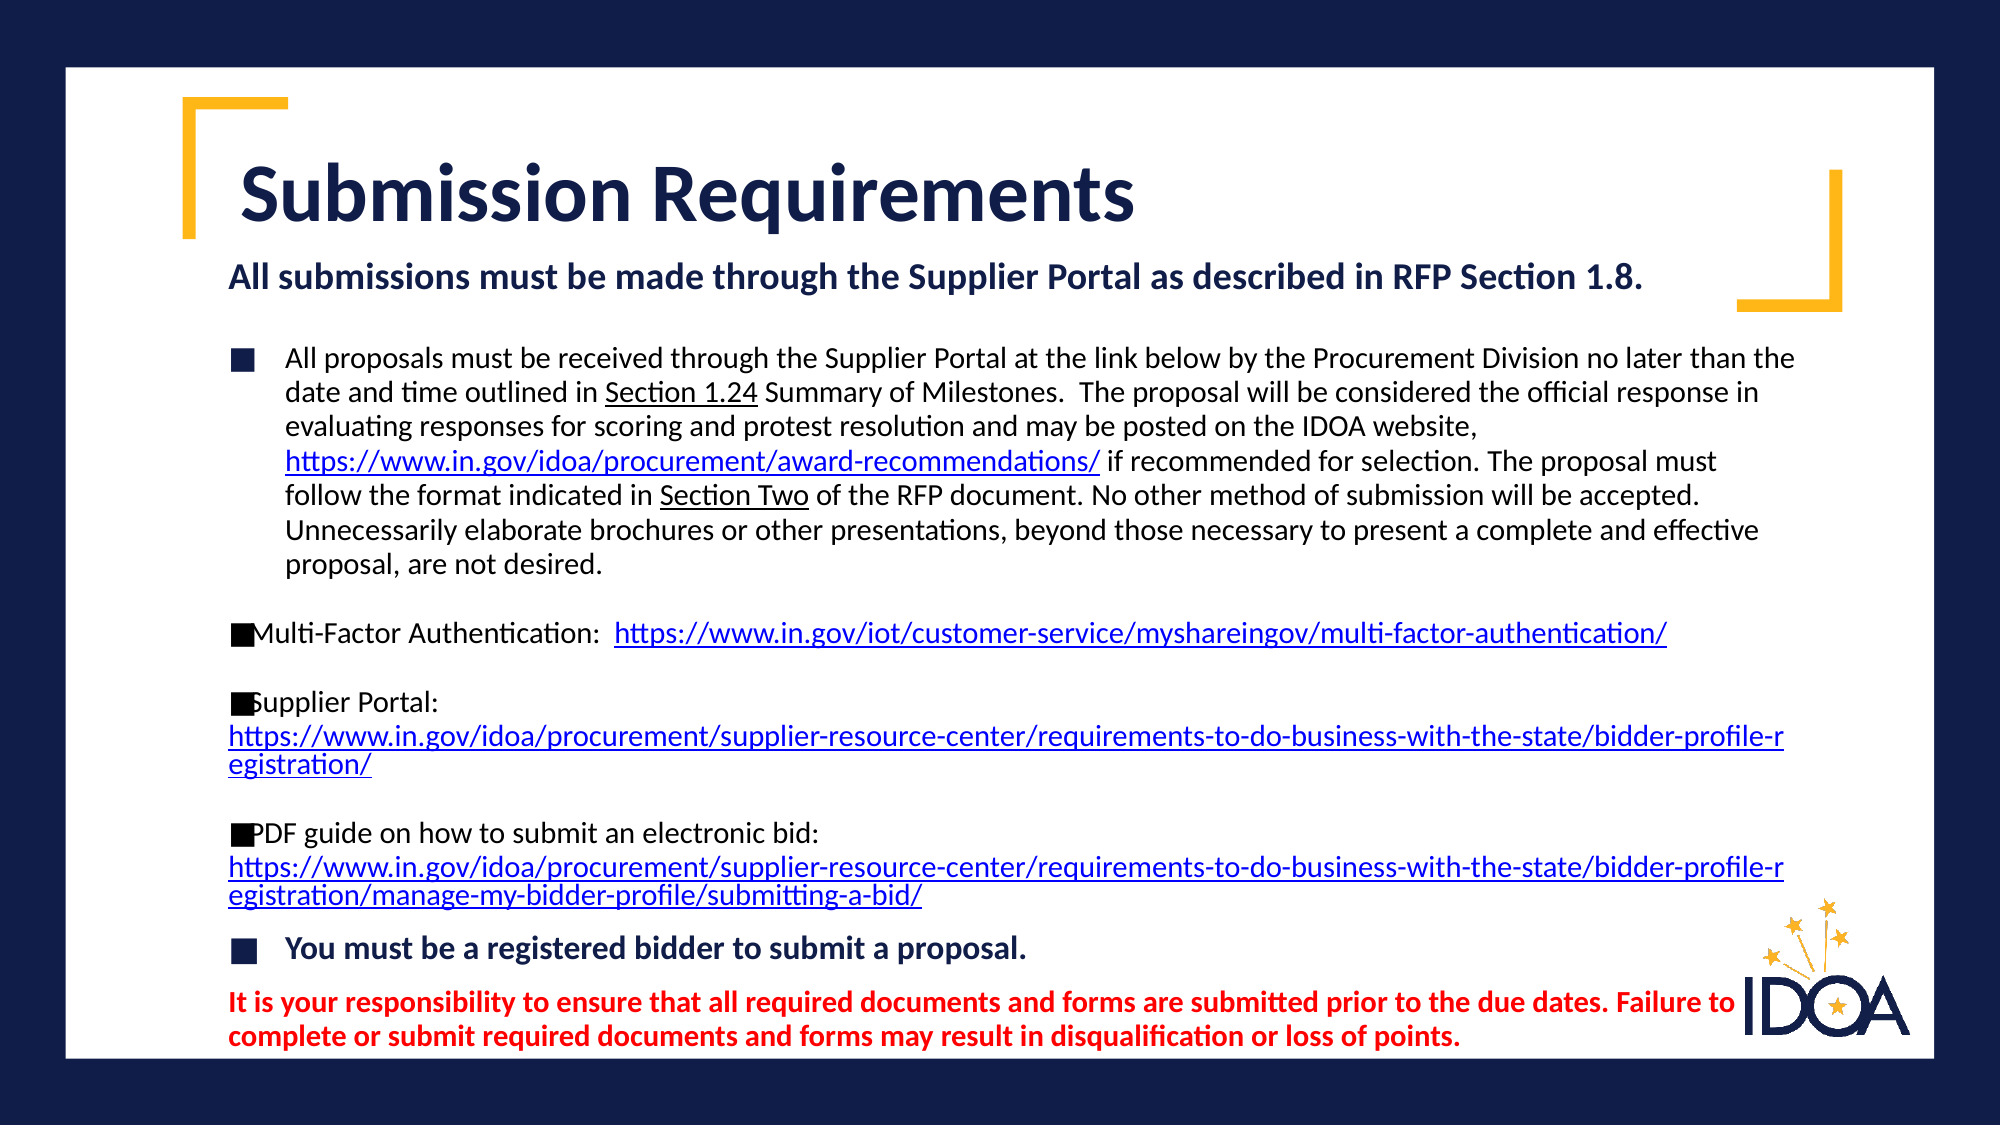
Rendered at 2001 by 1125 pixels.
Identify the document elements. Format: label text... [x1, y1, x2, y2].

picture [1702, 857, 1959, 1114]
list All submissions must be made through the Supplier Portal as described in RFP Section 1.8. All proposals must be received through the Supplier Portal at the link below by the Procurement Division no later than the date and time outlined in Section 1.24 Summary of Milestones. The proposal will be considered the official response in evaluating responses for scoring and protest resolution and may be posted on the IDOA website, https://www.in.gov/idoa/procurement/award-recommendations/ if recommended for selection. The proposal must follow the format indicated in Section Two of the RFP document. No other method of submission will be accepted. Unnecessarily elaborate brochures or other presentations, beyond those necessary to present a complete and effective proposal, are not desired. Multi-Factor Authentication: https://www.in.gov/iot/customer-service/myshareingov/multi-factor-authentication/ Supplier Portal: https://www.in.gov/idoa/procurement/supplier-resource-center/requirements-to-do-business-with-the-state/bidder-profile-registration/ PDF guide on how to submit an electronic bid: https://www.in.gov/idoa/procurement/supplier-resource-center/requirements-to-do-business-with-the-state/bidder-profile-registration/manage-my-bidder-profile/submitting-a-bid/ You must be a registered bidder to submit a proposal. It is your responsibility to ensure that all required documents and forms are submitted prior to the due dates. Failure to complete or submit required documents and forms may result in disqualification or loss of points. [213, 247, 1812, 1016]
title Submission Requirements [225, 142, 1800, 247]
